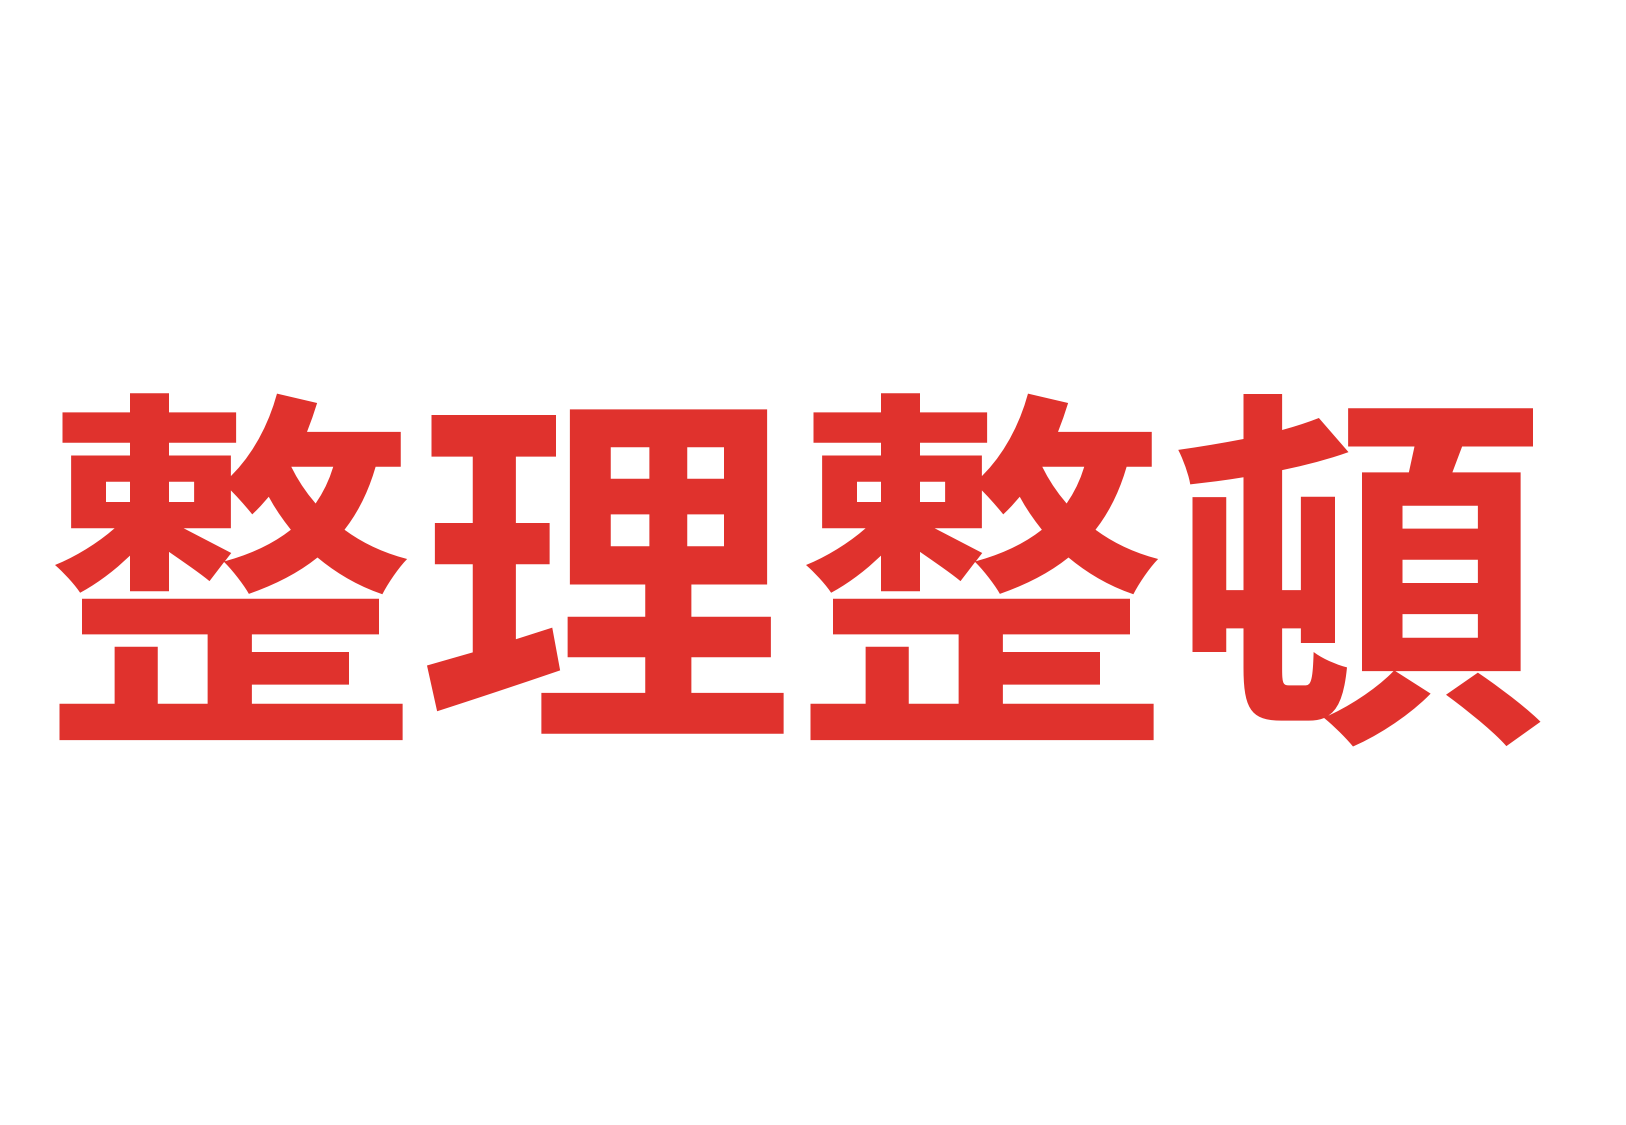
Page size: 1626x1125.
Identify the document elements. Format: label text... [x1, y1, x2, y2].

text_box 整理整頓 [21, 330, 1569, 796]
